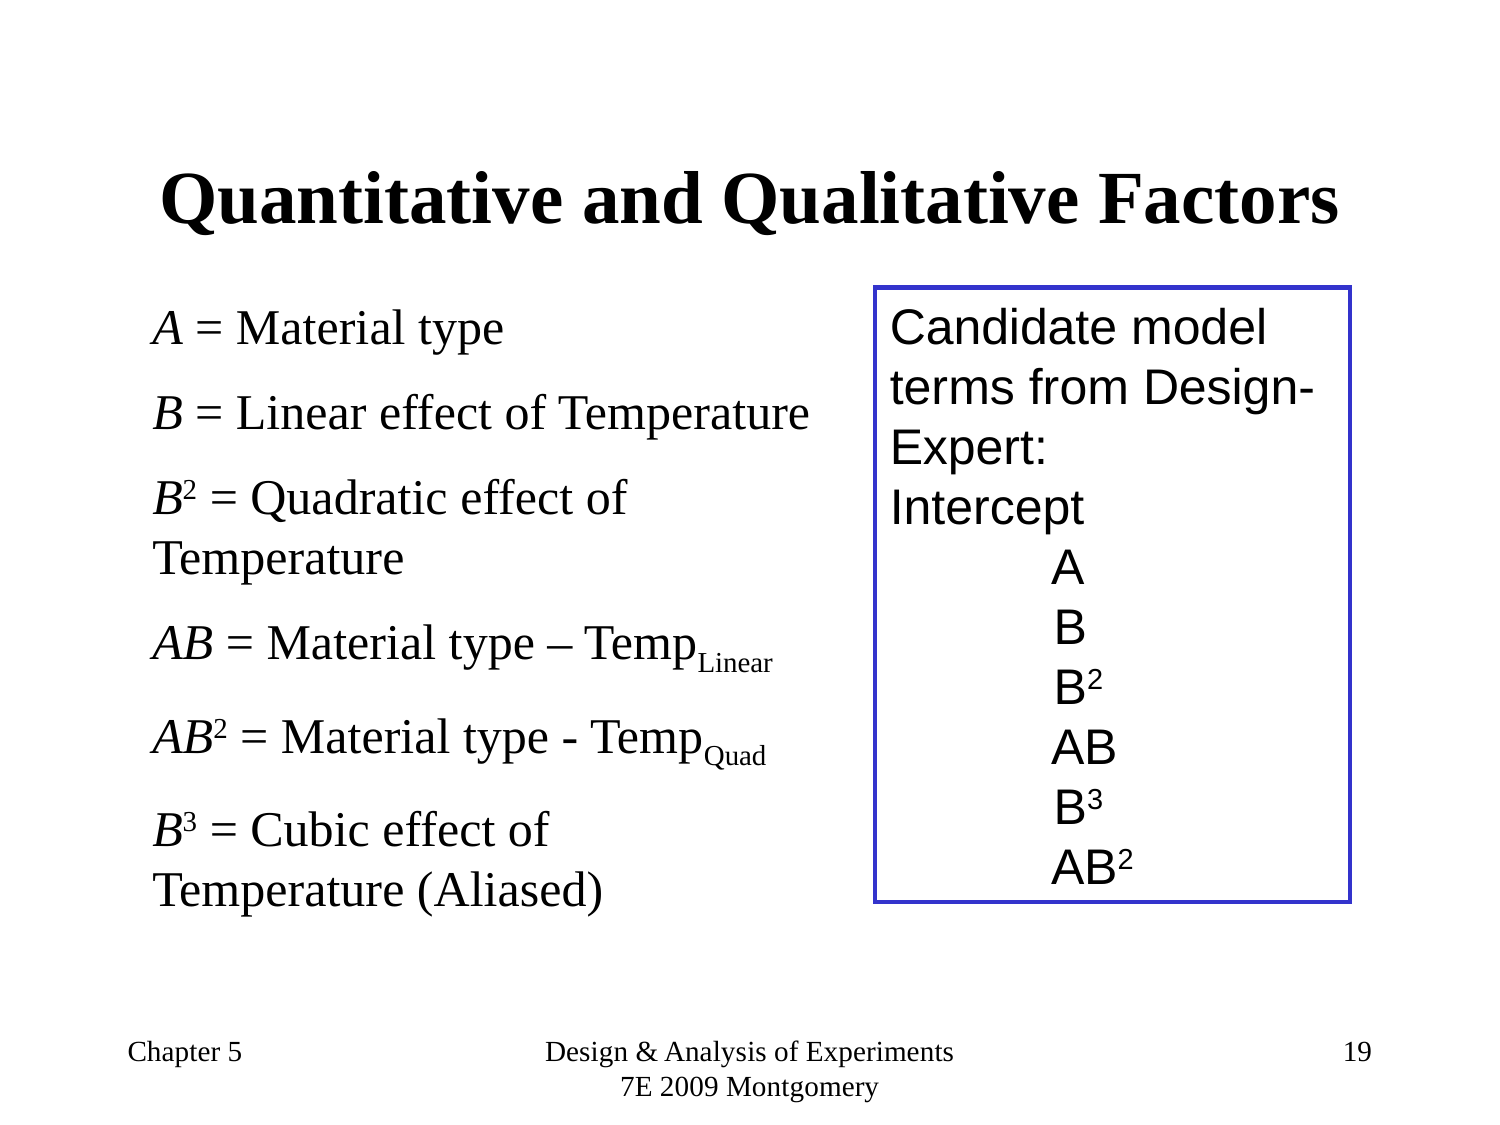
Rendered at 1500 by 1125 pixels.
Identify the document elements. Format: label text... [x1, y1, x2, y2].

text_box Candidate model terms from Design- Expert: Intercept A B B2 AB B3 AB2 [875, 287, 1350, 903]
slide_number 19 [1074, 1024, 1388, 1101]
title Quantitative and Qualitative Factors [112, 99, 1388, 288]
text_box A = Material type B = Linear effect of Temperature B2 = Quadratic effect of Temperature AB = Material type – TempLinear AB2 = Material type - TempQuad B3 = Cubic effect of Temperature (Aliased) [137, 287, 850, 924]
slide_number Chapter 5 [112, 1024, 426, 1101]
footer Design & Analysis of Experiments 7E 2009 Montgomery [512, 1024, 988, 1101]
